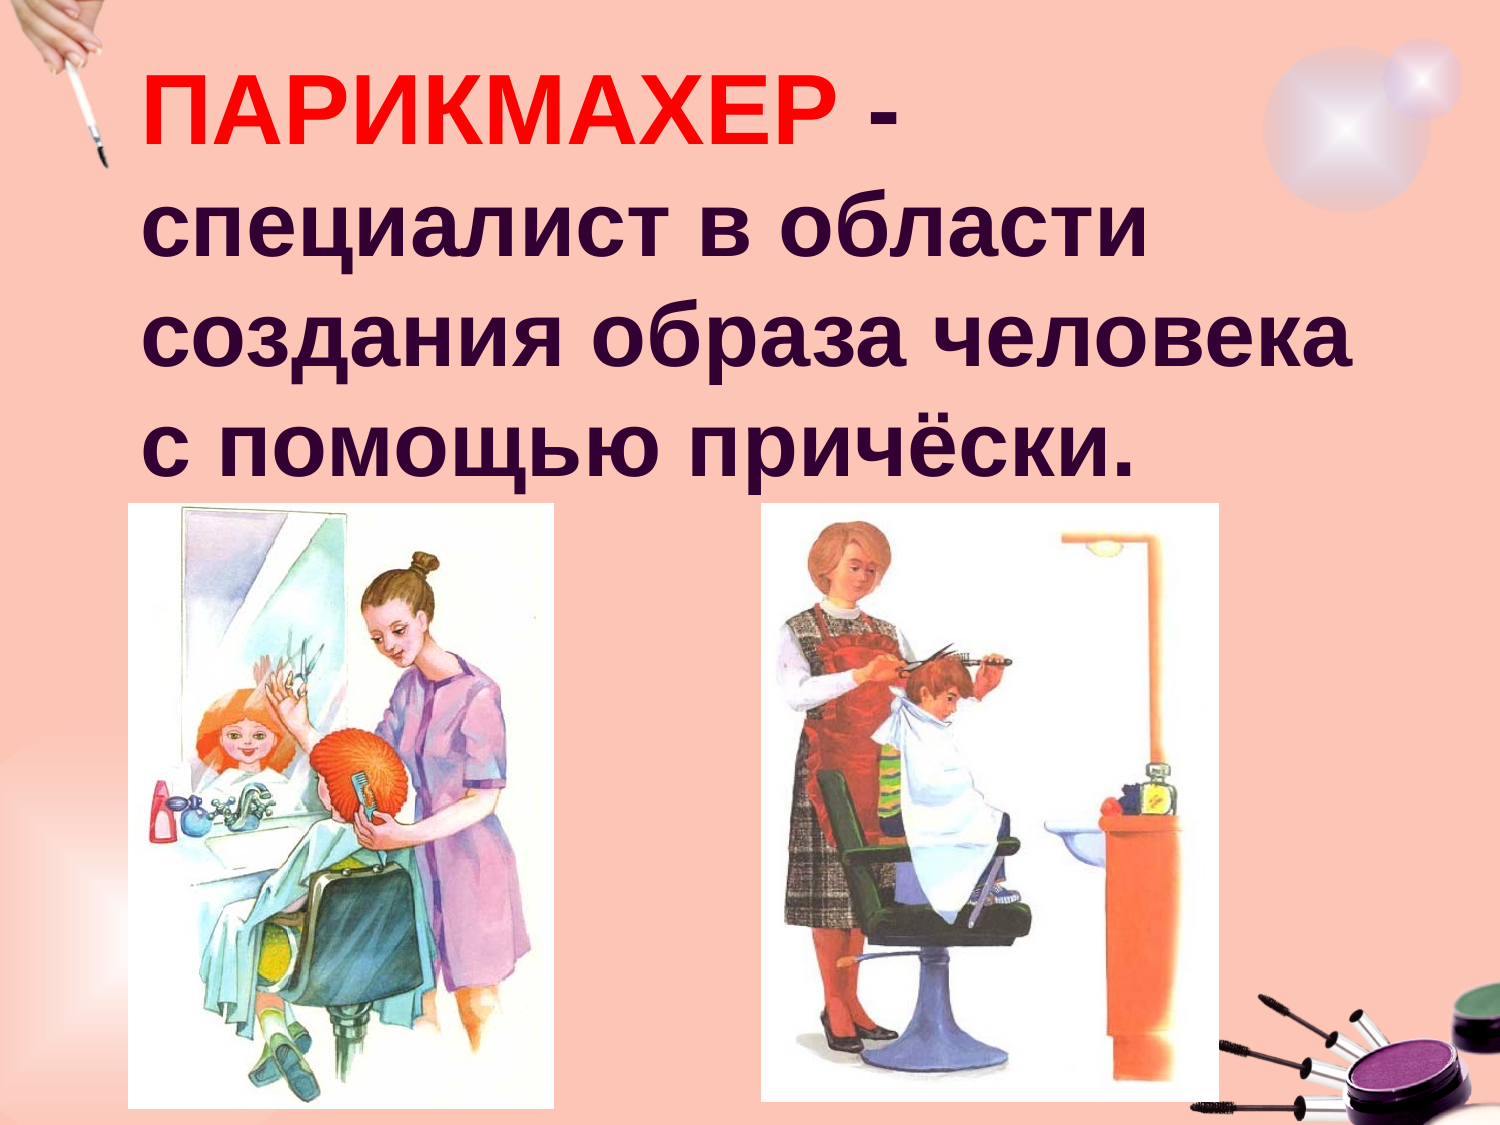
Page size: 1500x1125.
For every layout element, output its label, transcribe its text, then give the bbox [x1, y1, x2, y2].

picture [1187, 974, 1500, 1125]
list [761, 503, 1219, 1102]
picture [128, 503, 554, 1109]
title ПАРИКМАХЕР - специалист в области создания образа человека с помощью причёски. [125, 75, 1425, 575]
picture [0, 0, 150, 175]
